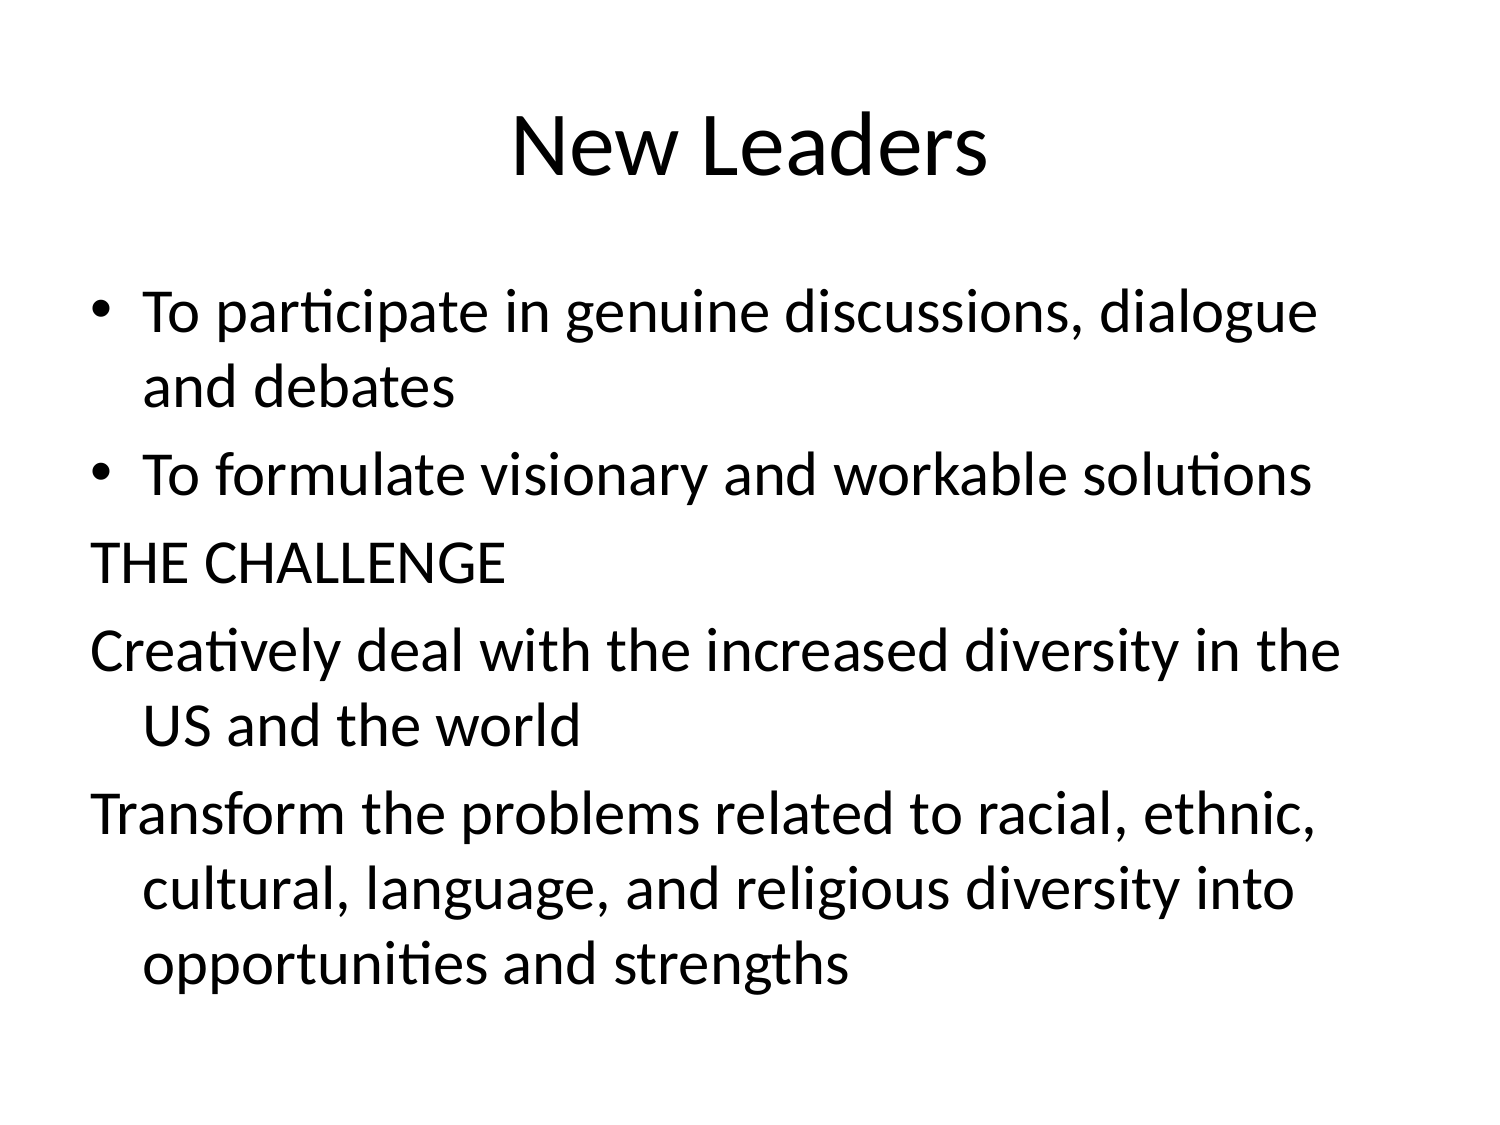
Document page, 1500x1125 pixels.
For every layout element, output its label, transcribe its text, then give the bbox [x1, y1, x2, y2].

list To participate in genuine discussions, dialogue and debates To formulate visionary and workable solutions THE CHALLENGE Creatively deal with the increased diversity in the US and the world Transform the problems related to racial, ethnic, cultural, language, and religious diversity into opportunities and strengths [75, 262, 1425, 1005]
title New Leaders [75, 45, 1425, 233]
